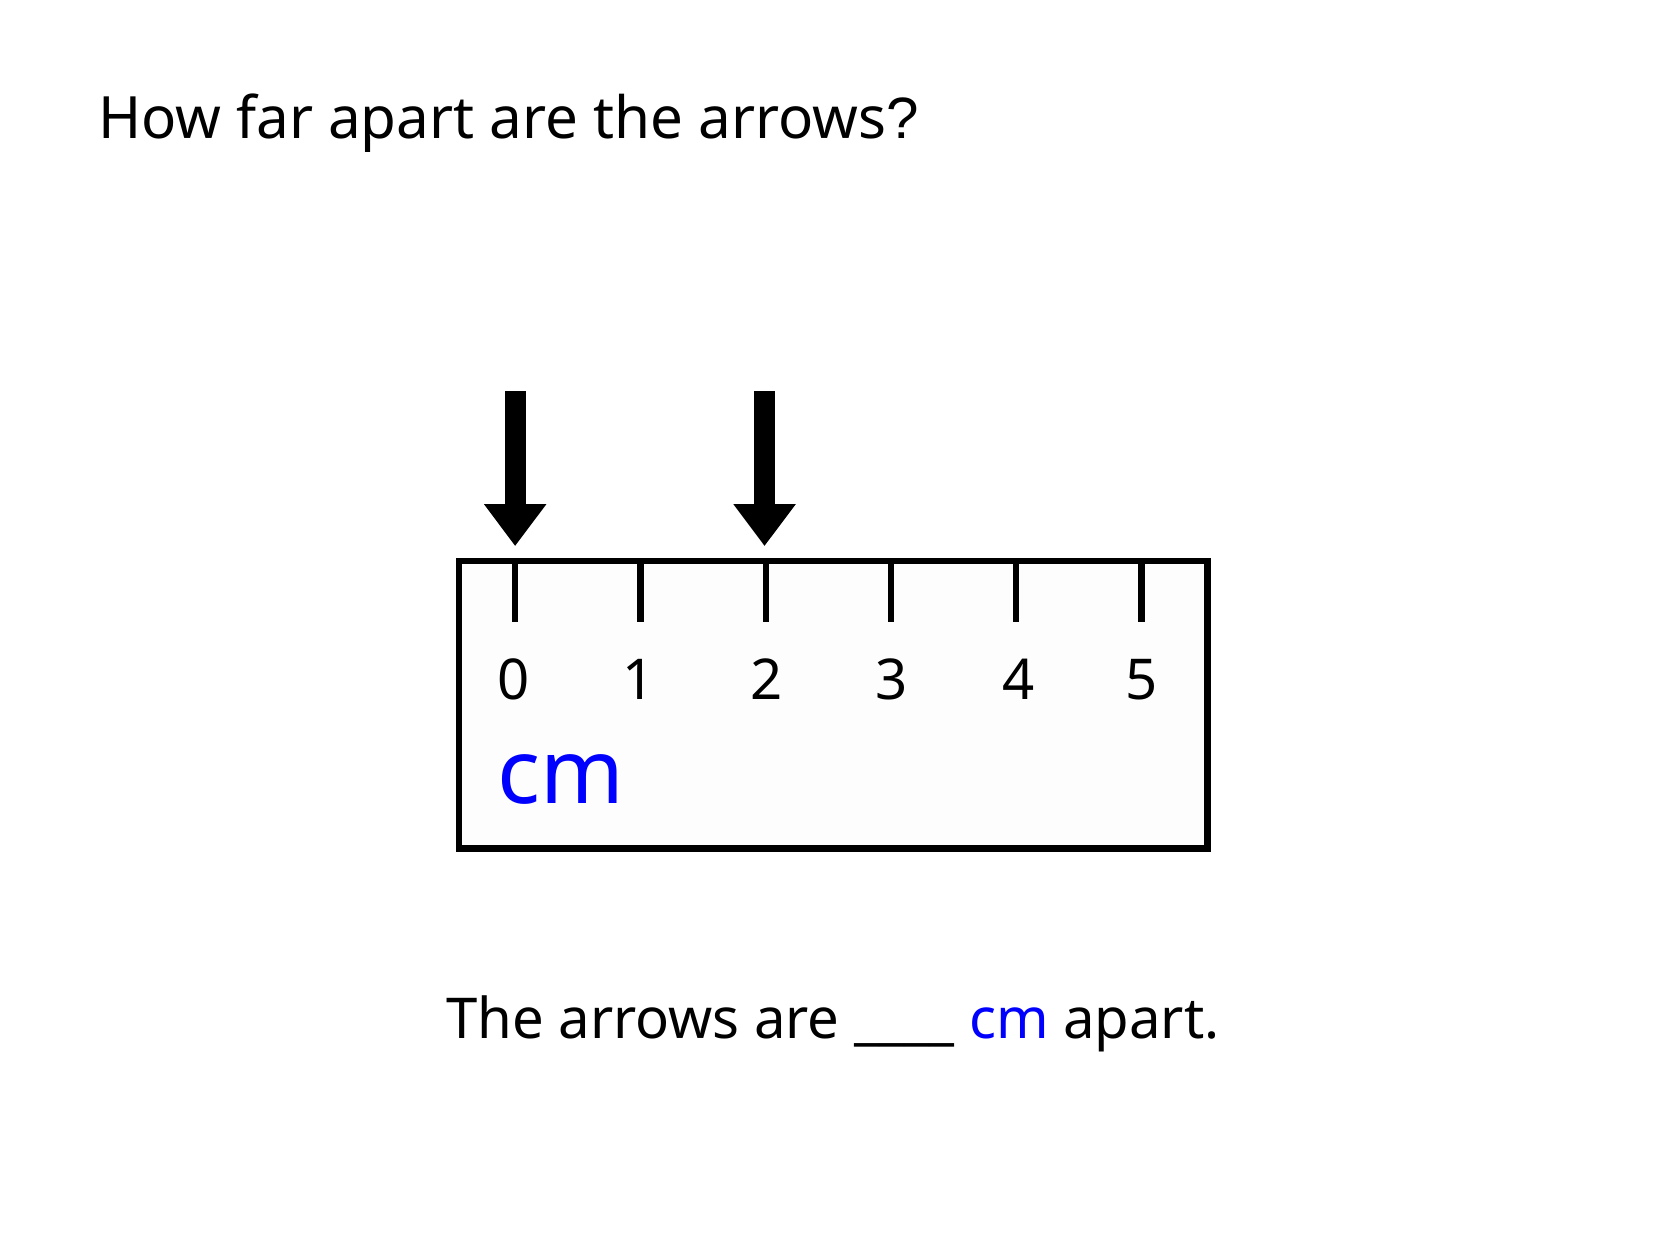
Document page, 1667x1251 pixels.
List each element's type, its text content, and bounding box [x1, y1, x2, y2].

text_box The arrows are ____ cm apart. [394, 975, 1272, 1058]
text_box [458, 391, 1208, 849]
text_box How far apart are the arrows? [83, 72, 981, 158]
